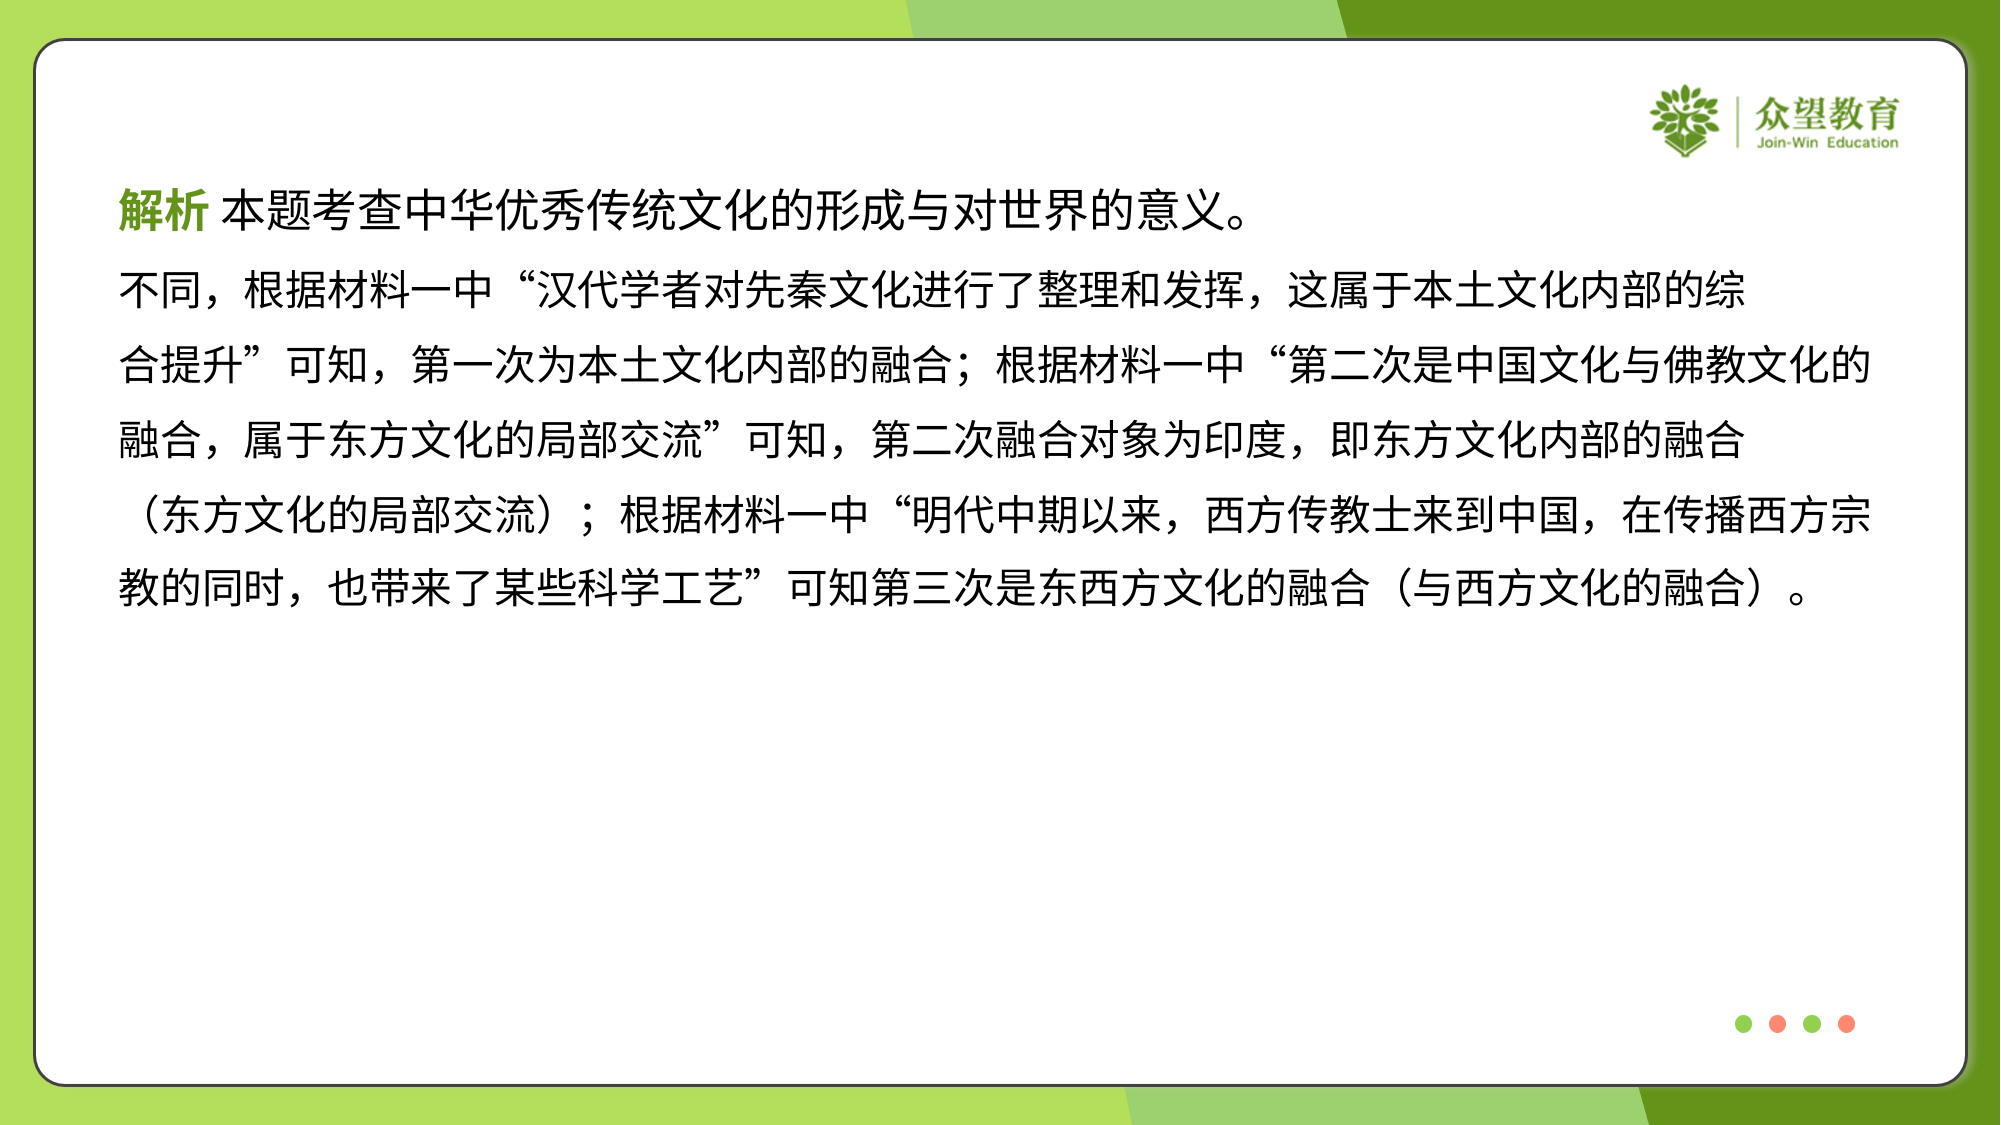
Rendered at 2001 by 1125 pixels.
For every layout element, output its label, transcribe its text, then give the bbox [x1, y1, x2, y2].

text_box 解析 本题考查中华优秀传统文化的形成与对世界的意义。 不同，根据材料一中“汉代学者对先秦文化进行了整理和发挥，这属于本土文化内部的综 合提升”可知，第一次为本土文化内部的融合；根据材料一中“第二次是中国文化与佛教文化的 融合，属于东方文化的局部交流”可知，第二次融合对象为印度，即东方文化内部的融合 （东方文化的局部交流）；根据材料一中“明代中期以来，西方传教士来到中国，在传播西方宗 教的同时，也带来了某些科学工艺”可知第三次是东西方文化的融合（与西方文化的融合）。 [118, 159, 1883, 527]
picture [0, 0, 2000, 1125]
